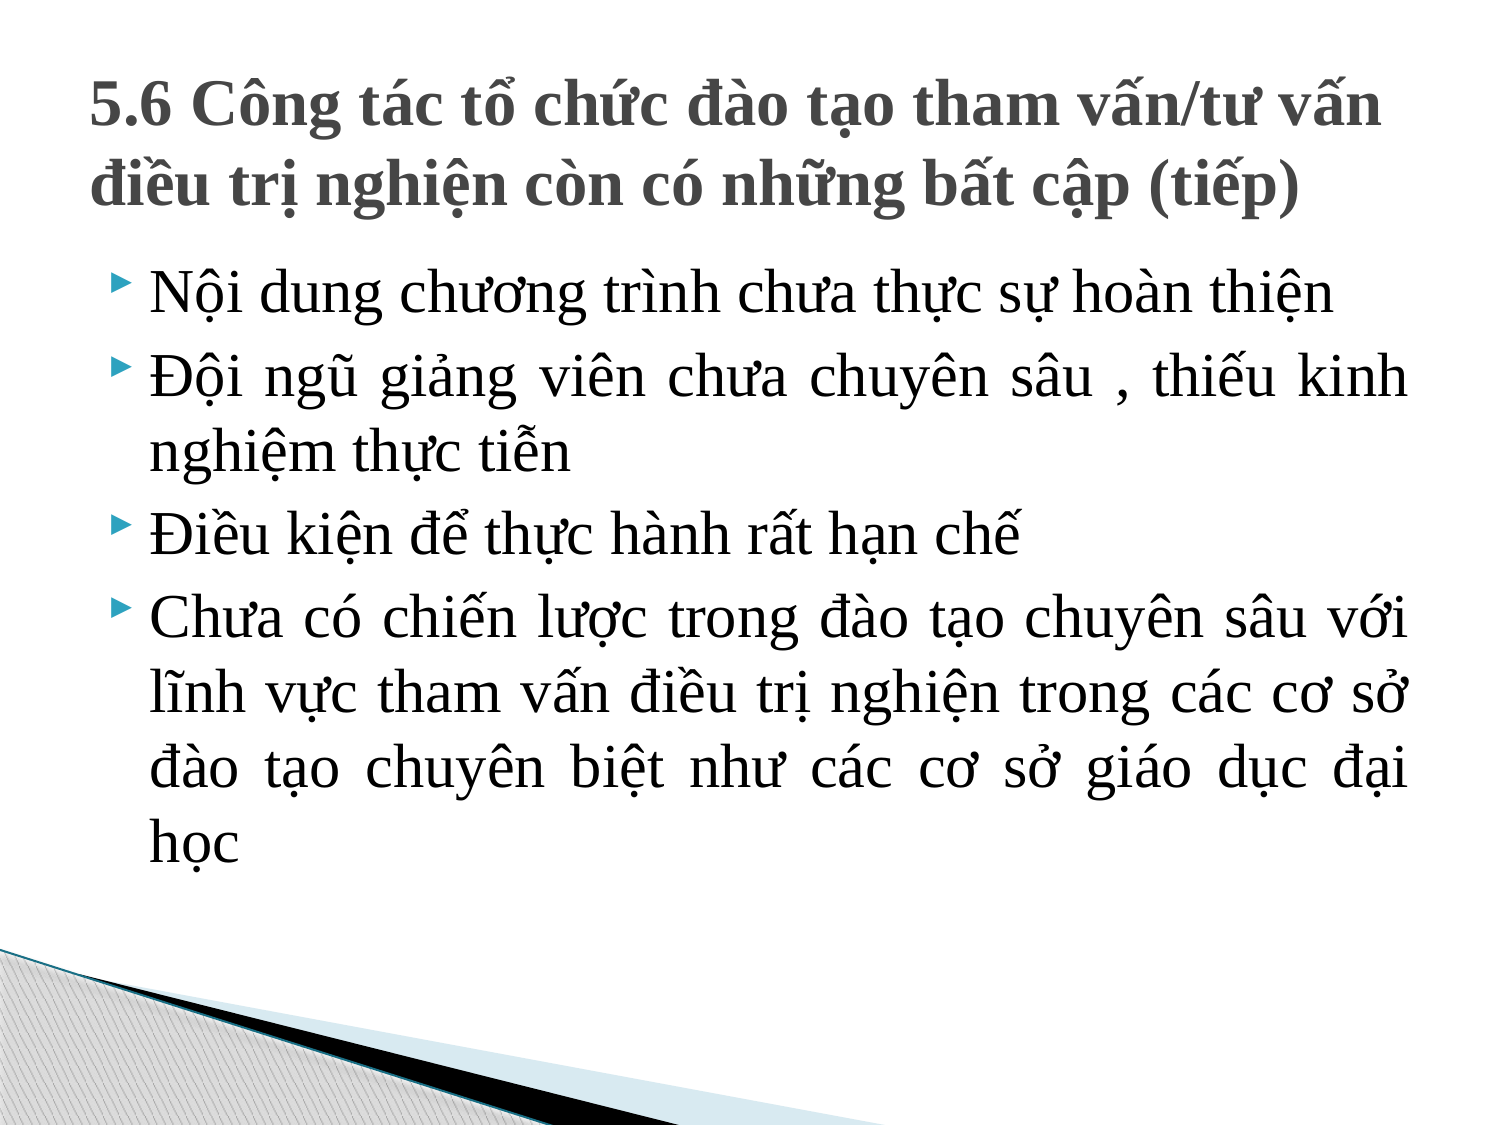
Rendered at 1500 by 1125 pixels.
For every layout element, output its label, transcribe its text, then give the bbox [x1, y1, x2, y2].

list Nội dung chương trình chưa thực sự hoàn thiện Đội ngũ giảng viên chưa chuyên sâu , thiếu kinh nghiệm thực tiễn Điều kiện để thực hành rất hạn chế Chưa có chiến lược trong đào tạo chuyên sâu với lĩnh vực tham vấn điều trị nghiện trong các cơ sở đào tạo chuyên biệt như các cơ sở giáo dục đại học [75, 243, 1425, 986]
title 5.6 Công tác tổ chức đào tạo tham vấn/tư vấn điều trị nghiện còn có những bất cập (tiếp) [75, 45, 1425, 233]
